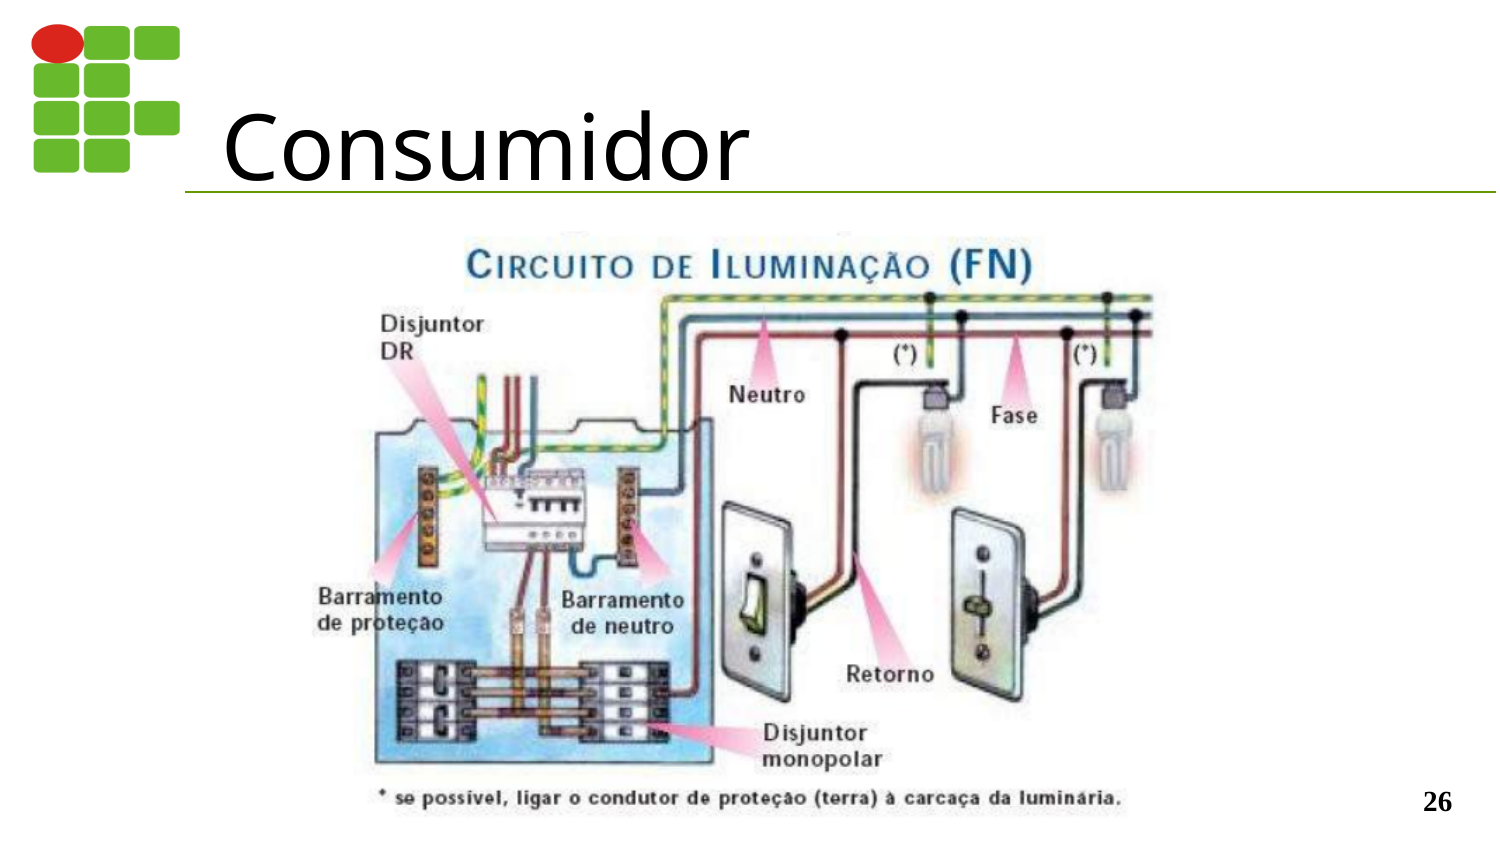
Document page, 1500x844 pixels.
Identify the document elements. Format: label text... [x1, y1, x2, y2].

text_box ‹#› [1219, 768, 1468, 825]
title Consumidor [206, 26, 1468, 207]
picture [282, 230, 1218, 820]
picture [29, 23, 182, 174]
